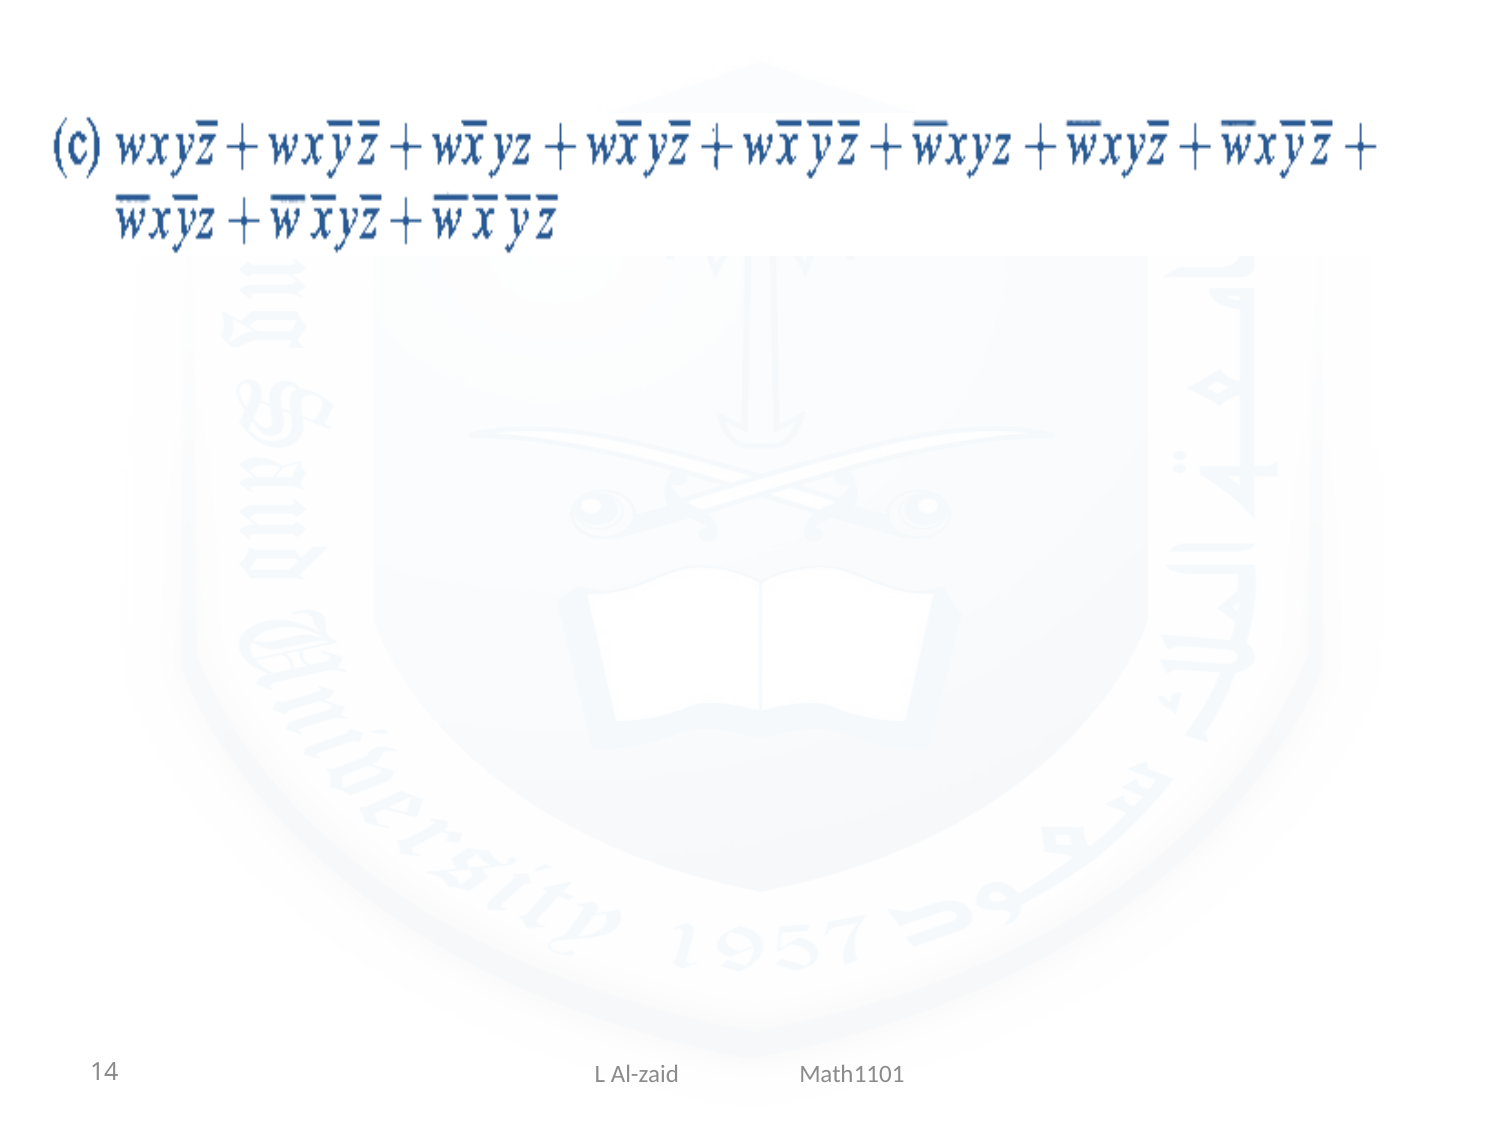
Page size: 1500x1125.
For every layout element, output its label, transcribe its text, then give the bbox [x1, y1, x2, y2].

slide_number 14 [75, 1042, 425, 1103]
footer L Al-zaid Math1101 [512, 1042, 988, 1103]
picture [29, 113, 1402, 256]
